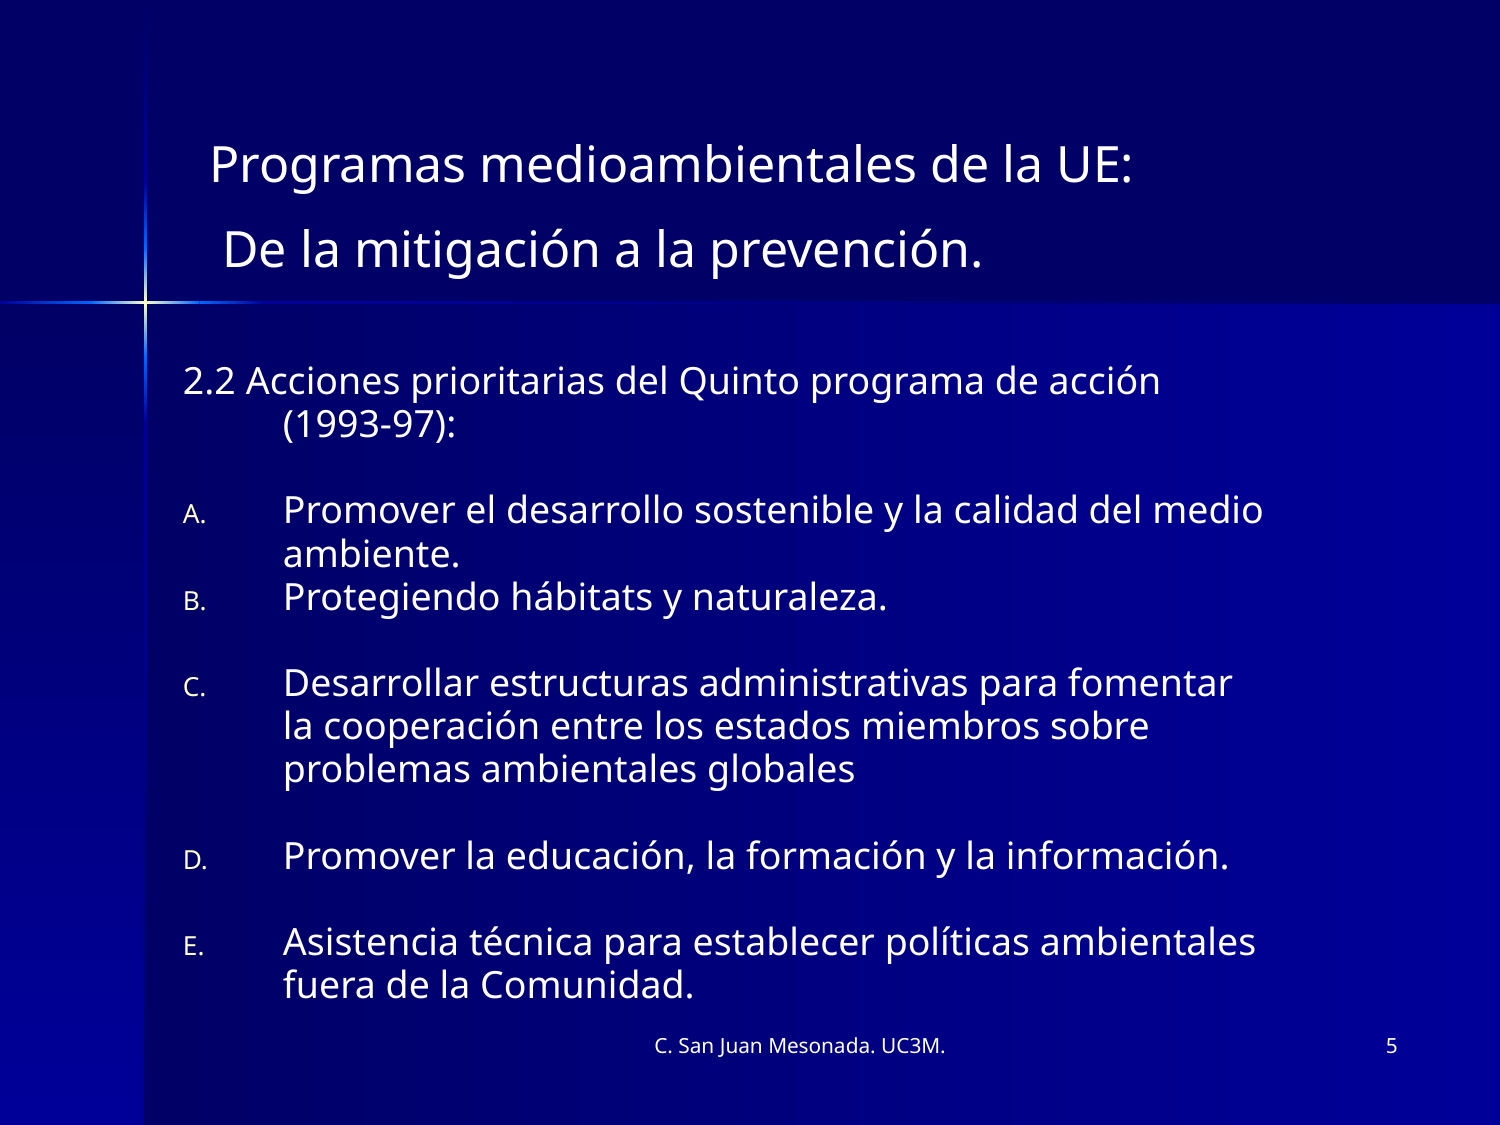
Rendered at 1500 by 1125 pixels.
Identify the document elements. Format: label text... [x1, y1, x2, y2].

list 2.2 Acciones prioritarias del Quinto programa de acción (1993-97): Promover el desarrollo sostenible y la calidad del medio ambiente. Protegiendo hábitats y naturaleza. Desarrollar estructuras administrativas para fomentar la cooperación entre los estados miembros sobre problemas ambientales globales Promover la educación, la formación y la información. Asistencia técnica para establecer políticas ambientales fuera de la Comunidad. [183, 288, 1272, 998]
slide_number 5 [1100, 1025, 1413, 1100]
footer C. San Juan Mesonada. UC3M. [562, 1025, 1038, 1100]
text_box Programas medioambientales de la UE: De la mitigación a la prevención. [194, 125, 1436, 286]
